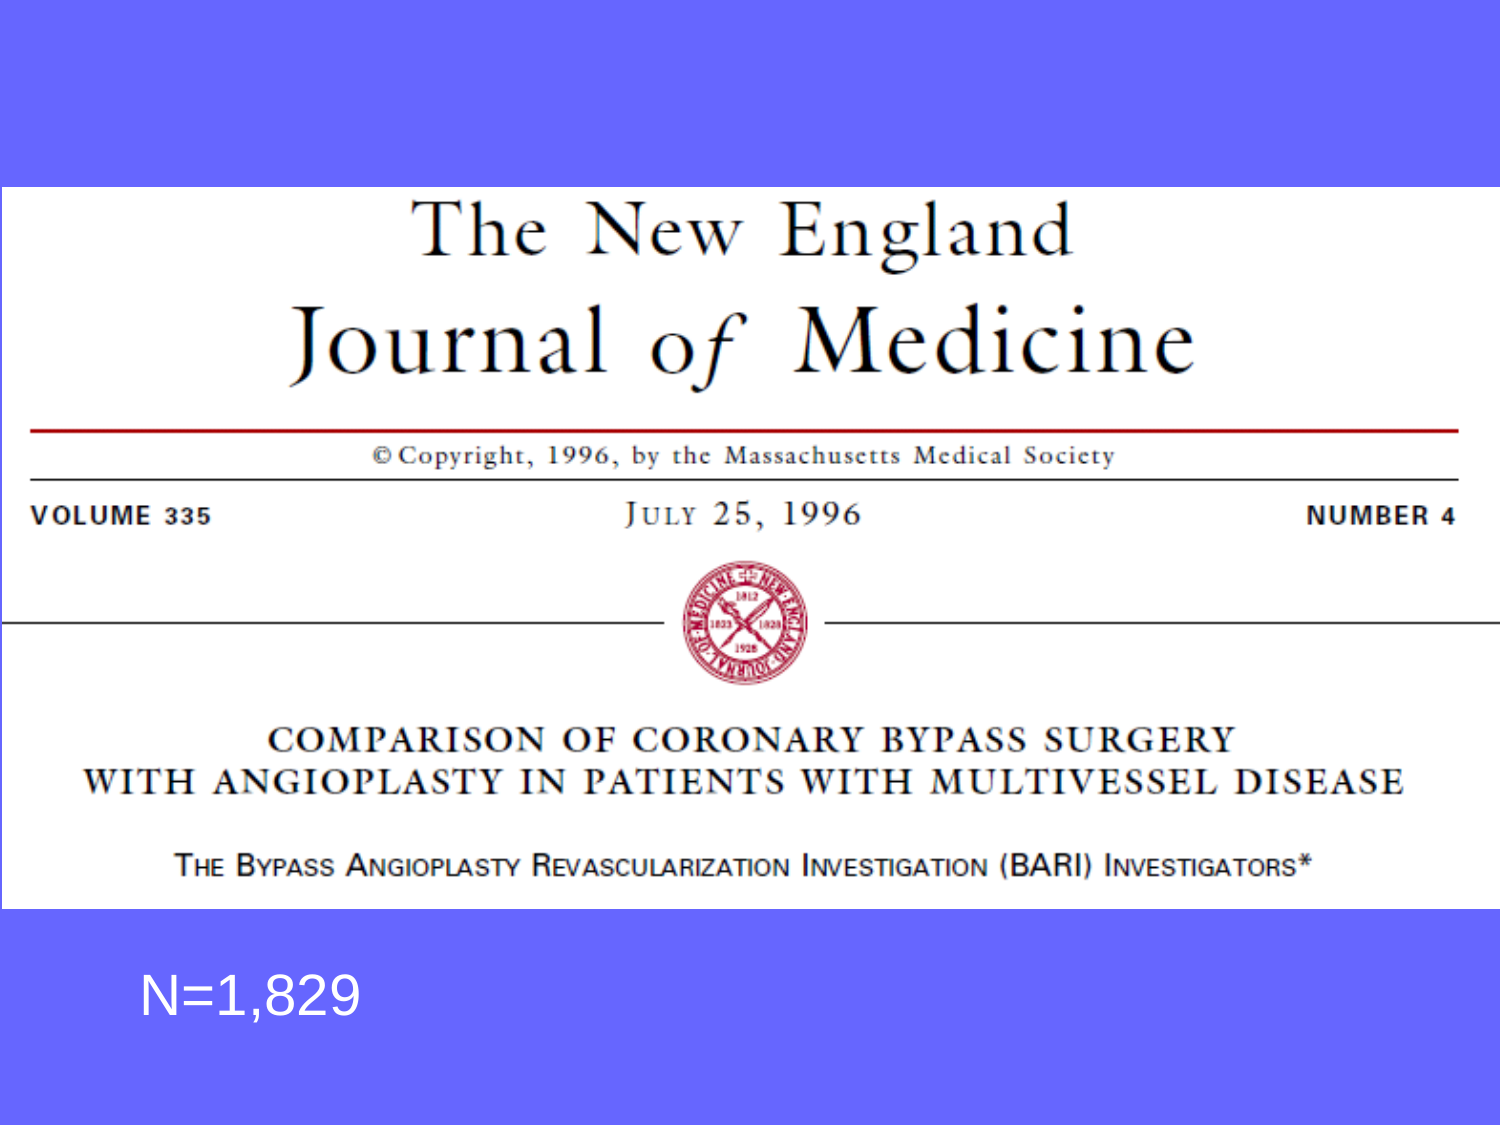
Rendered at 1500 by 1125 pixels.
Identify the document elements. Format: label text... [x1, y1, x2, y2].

text_box N=1,829 [124, 950, 513, 1035]
picture [2, 187, 1500, 910]
